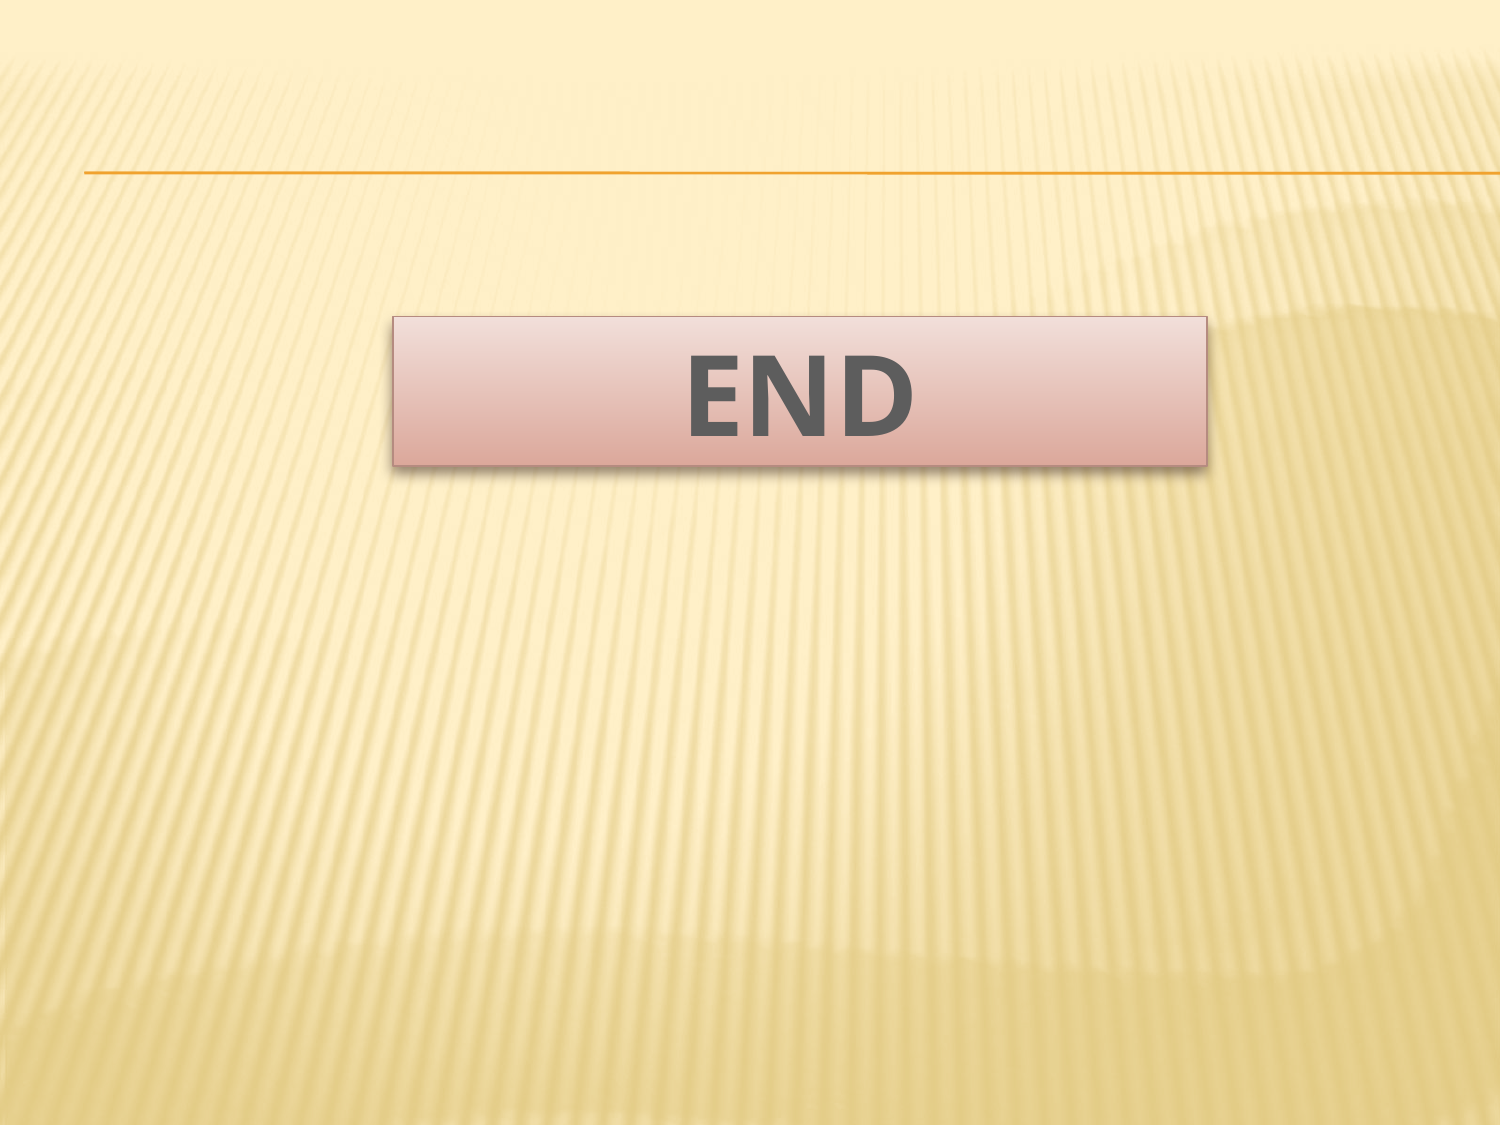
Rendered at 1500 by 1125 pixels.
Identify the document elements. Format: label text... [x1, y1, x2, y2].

text_box END [392, 316, 1208, 467]
